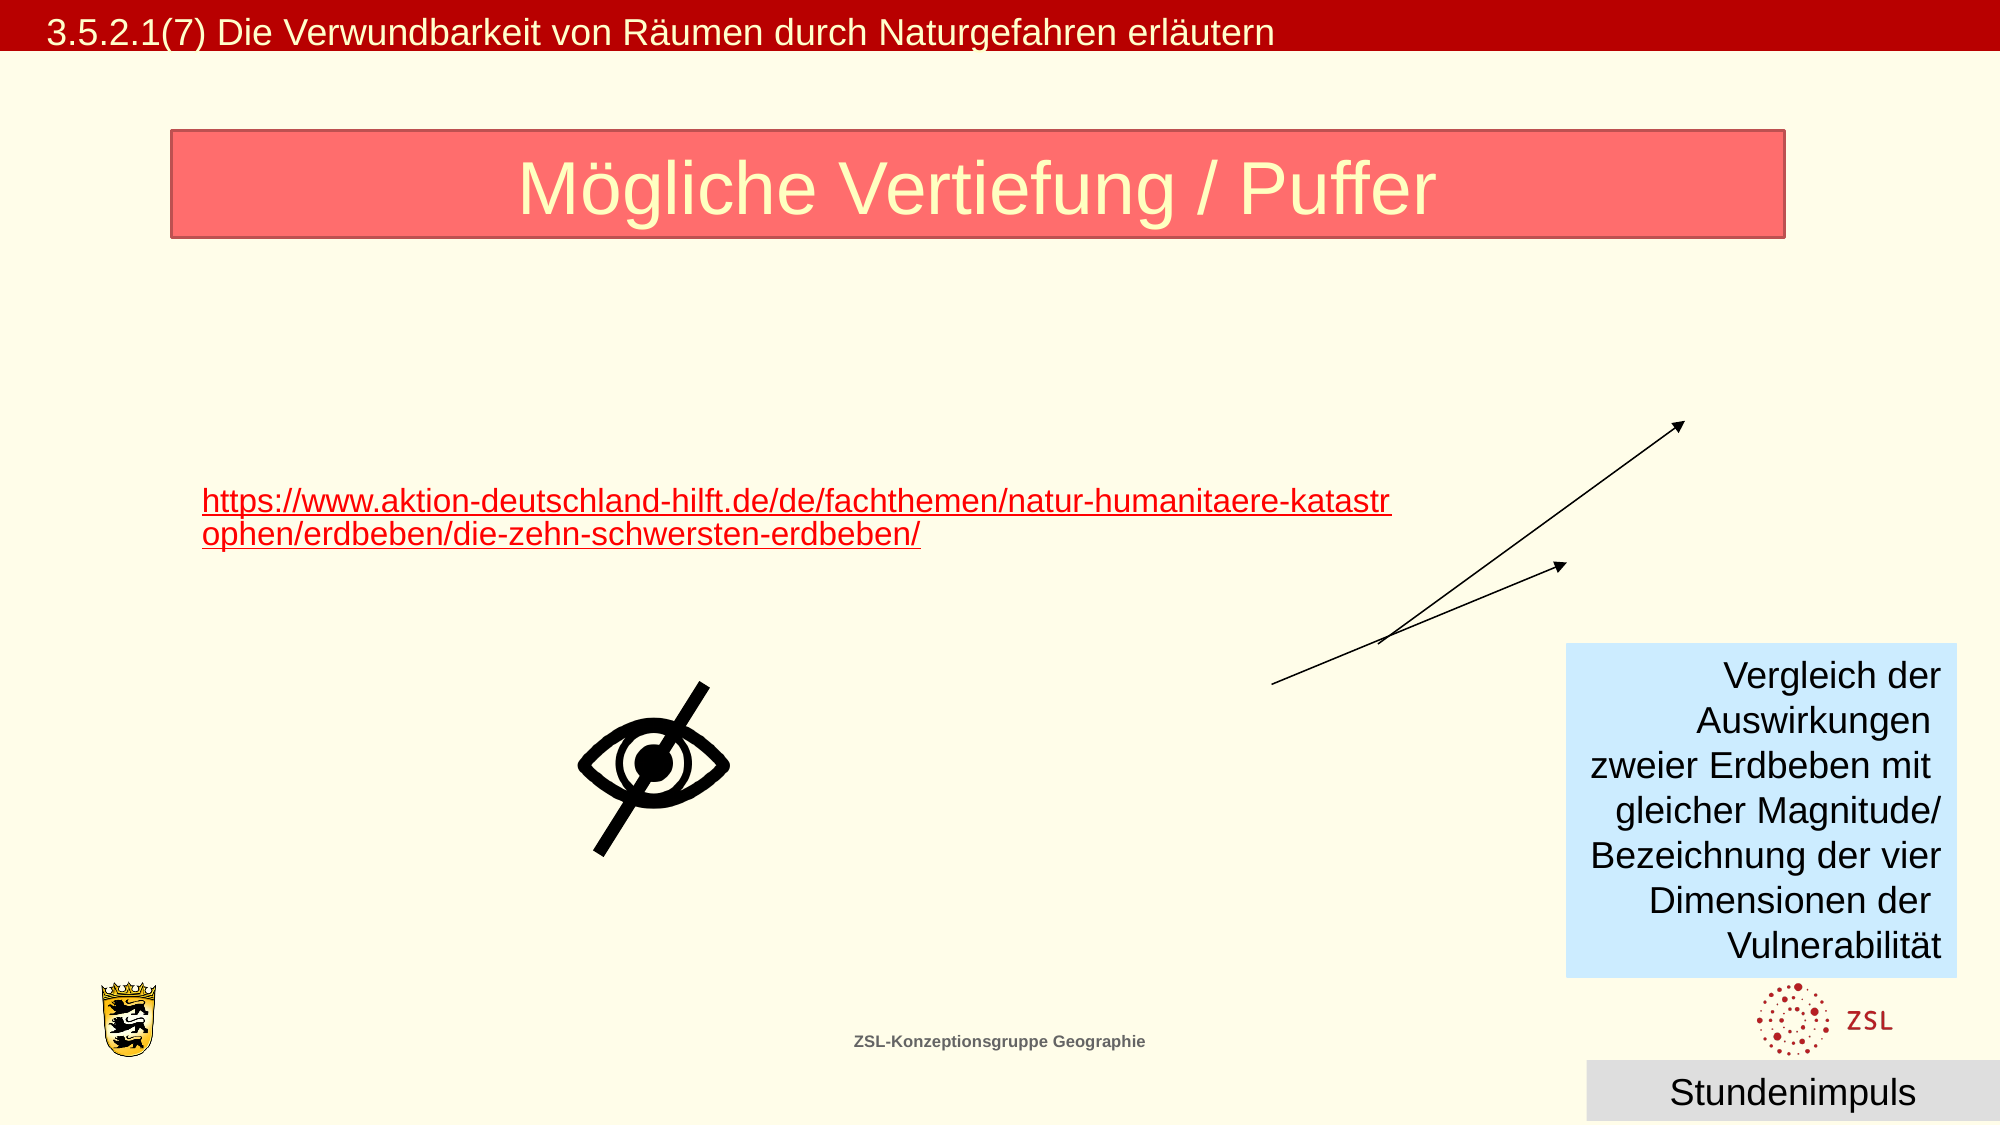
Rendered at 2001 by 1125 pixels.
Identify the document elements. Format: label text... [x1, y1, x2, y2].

picture [99, 979, 158, 1059]
text_box Vergleich der Auswirkungen zweier Erdbeben mit gleicher Magnitude/ Bezeichnung der vier Dimensionen der Vulnerabilität [1566, 643, 1957, 978]
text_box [1358, 475, 1481, 772]
text_box Stundenimpuls [1586, 1060, 2000, 1121]
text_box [1419, 378, 1644, 687]
text_box https://www.aktion-deutschland-hilft.de/de/fachthemen/natur-humanitaere-katastrophen/erdbeben/die-zehn-schwersten-erdbeben/ [186, 471, 1414, 568]
footer ZSL-Konzeptionsgruppe Geographie [704, 1023, 1296, 1083]
picture [562, 672, 745, 854]
text_box Mögliche Vertiefung / Puffer [171, 130, 1785, 238]
text_box 3.5.2.1(7) Die Verwundbarkeit von Räumen durch Naturgefahren erläutern [31, 0, 1355, 61]
